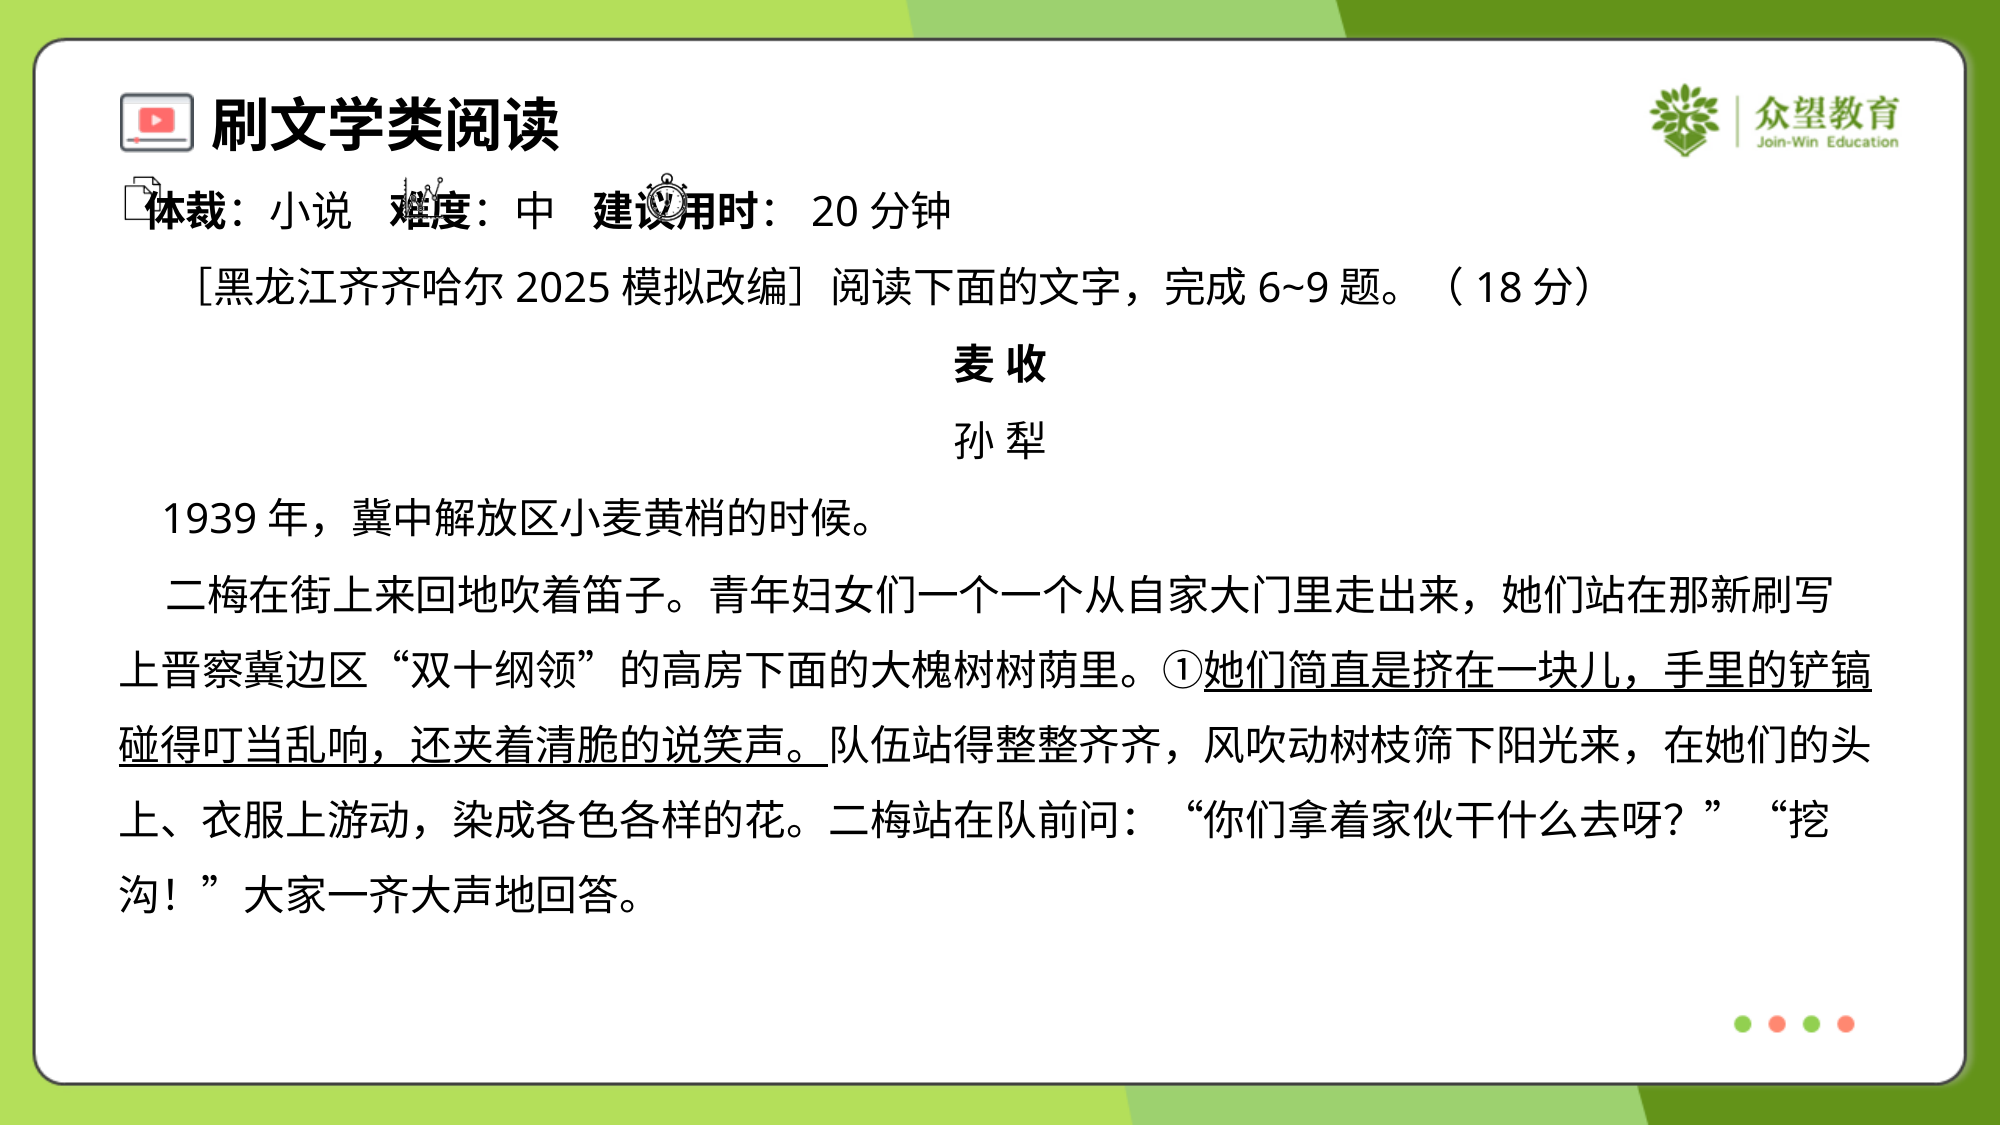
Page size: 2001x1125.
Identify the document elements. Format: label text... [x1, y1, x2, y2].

text_box 体裁：小说 难度：中 建议用时：20分钟 [118, 159, 1882, 226]
text_box ［黑龙江齐齐哈尔2025模拟改编］阅读下面的文字，完成6~9题。（18分） 麦 收 孙 犁 1939年，冀中解放区小麦黄梢的时候。 二梅在街上来回地吹着笛子。青年妇女们一个一个从自家大门里走出来，她们站在那新刷写 上晋察冀边区“双十纲领”的高房下面的大槐树树荫里。①她们简直是挤在一块儿，手里的铲镐 碰得叮当乱响，还夹着清脆的说笑声。队伍站得整整齐齐，风吹动树枝筛下阳光来，在她们的头 上、衣服上游动，染成各色各样的花。二梅站在队前问：“你们拿着家伙干什么去呀？”“挖 沟！”大家一齐大声地回答。 [118, 235, 1883, 919]
picture [0, 0, 2000, 1125]
